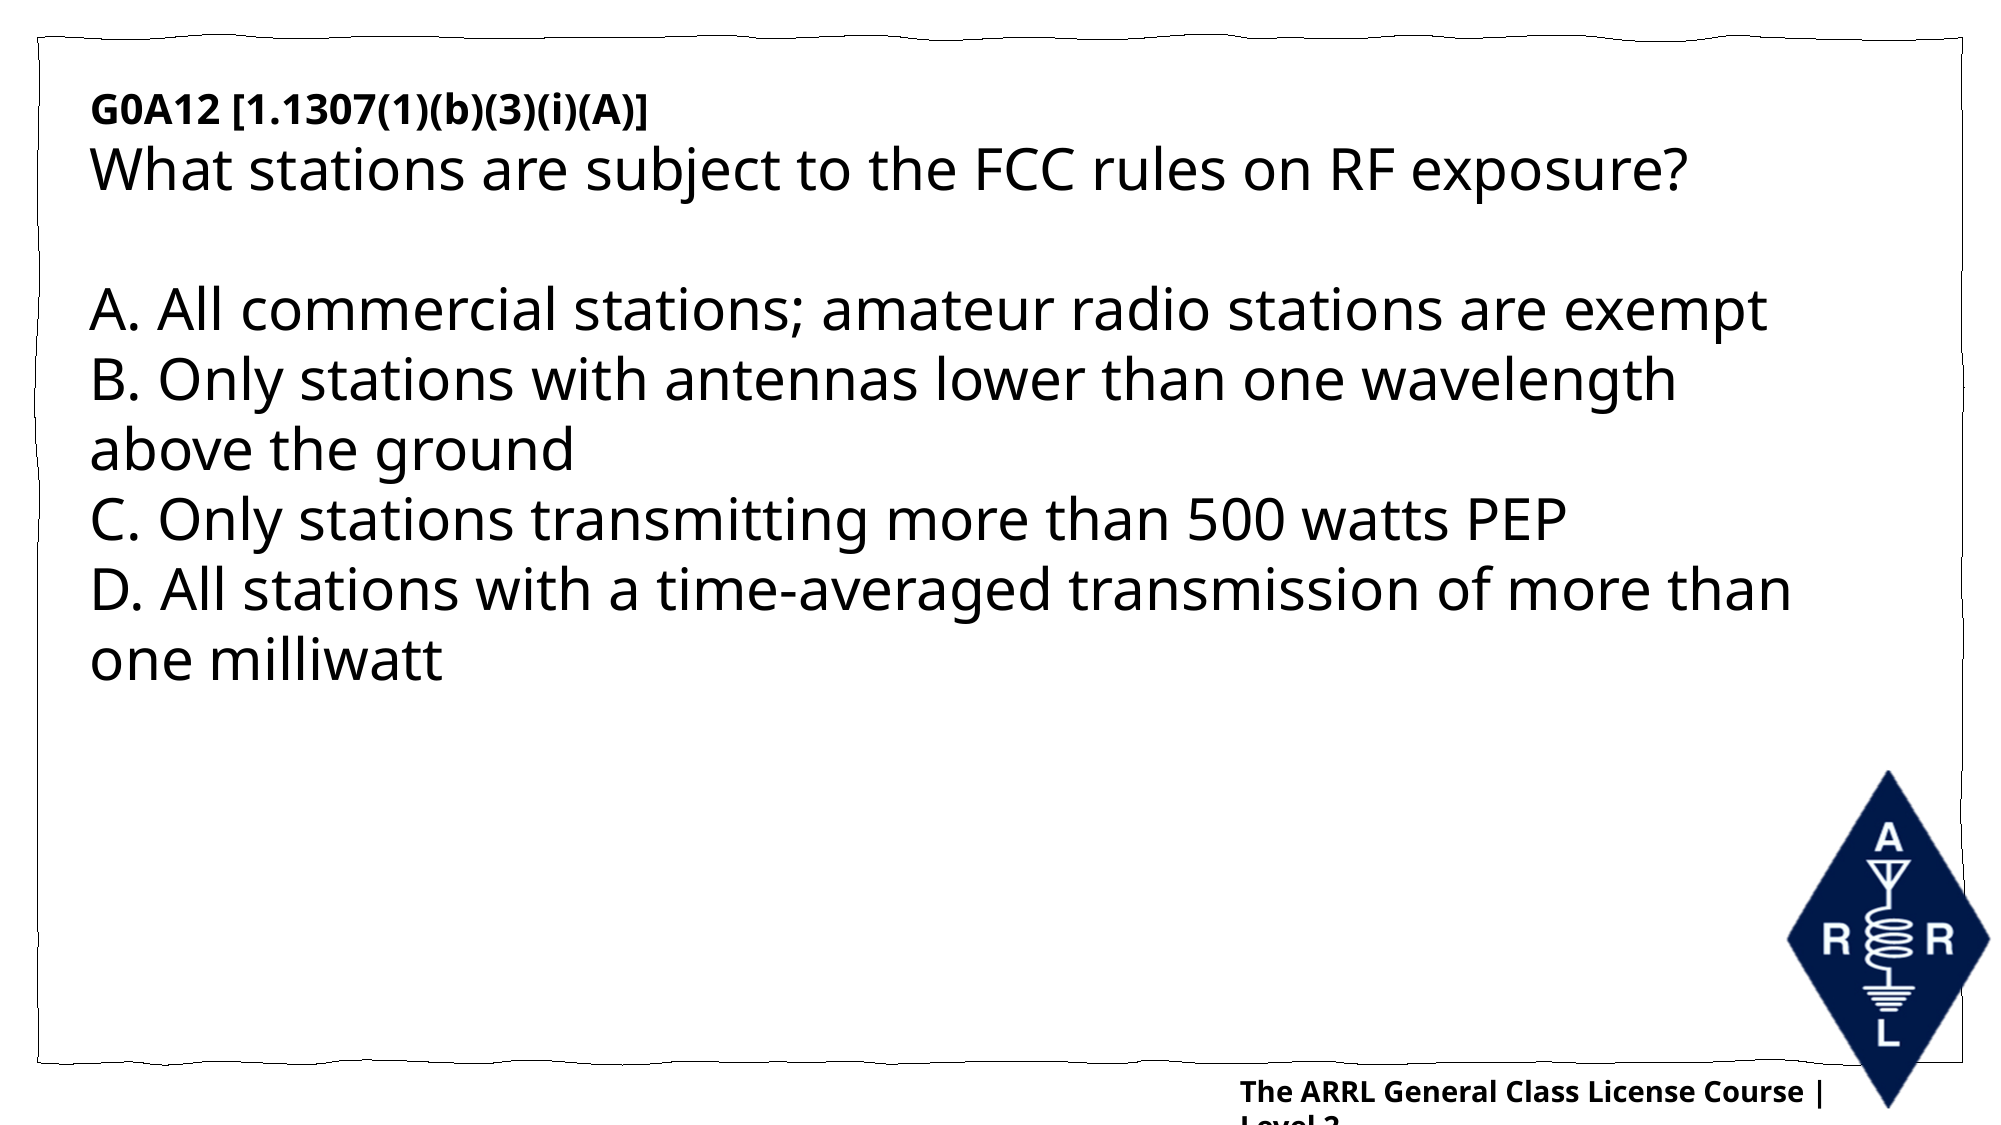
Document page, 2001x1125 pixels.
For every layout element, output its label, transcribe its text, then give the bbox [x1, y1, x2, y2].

text_box G0A12 [1.1307(1)(b)(3)(i)(A)] What stations are subject to the FCC rules on RF exposure? A. All commercial stations; amateur radio stations are exempt B. Only stations with antennas lower than one wavelength above the ground C. Only stations transmitting more than 500 watts PEP D. All stations with a time-averaged transmission of more than one milliwatt [75, 75, 1850, 700]
picture [1773, 752, 1999, 1125]
